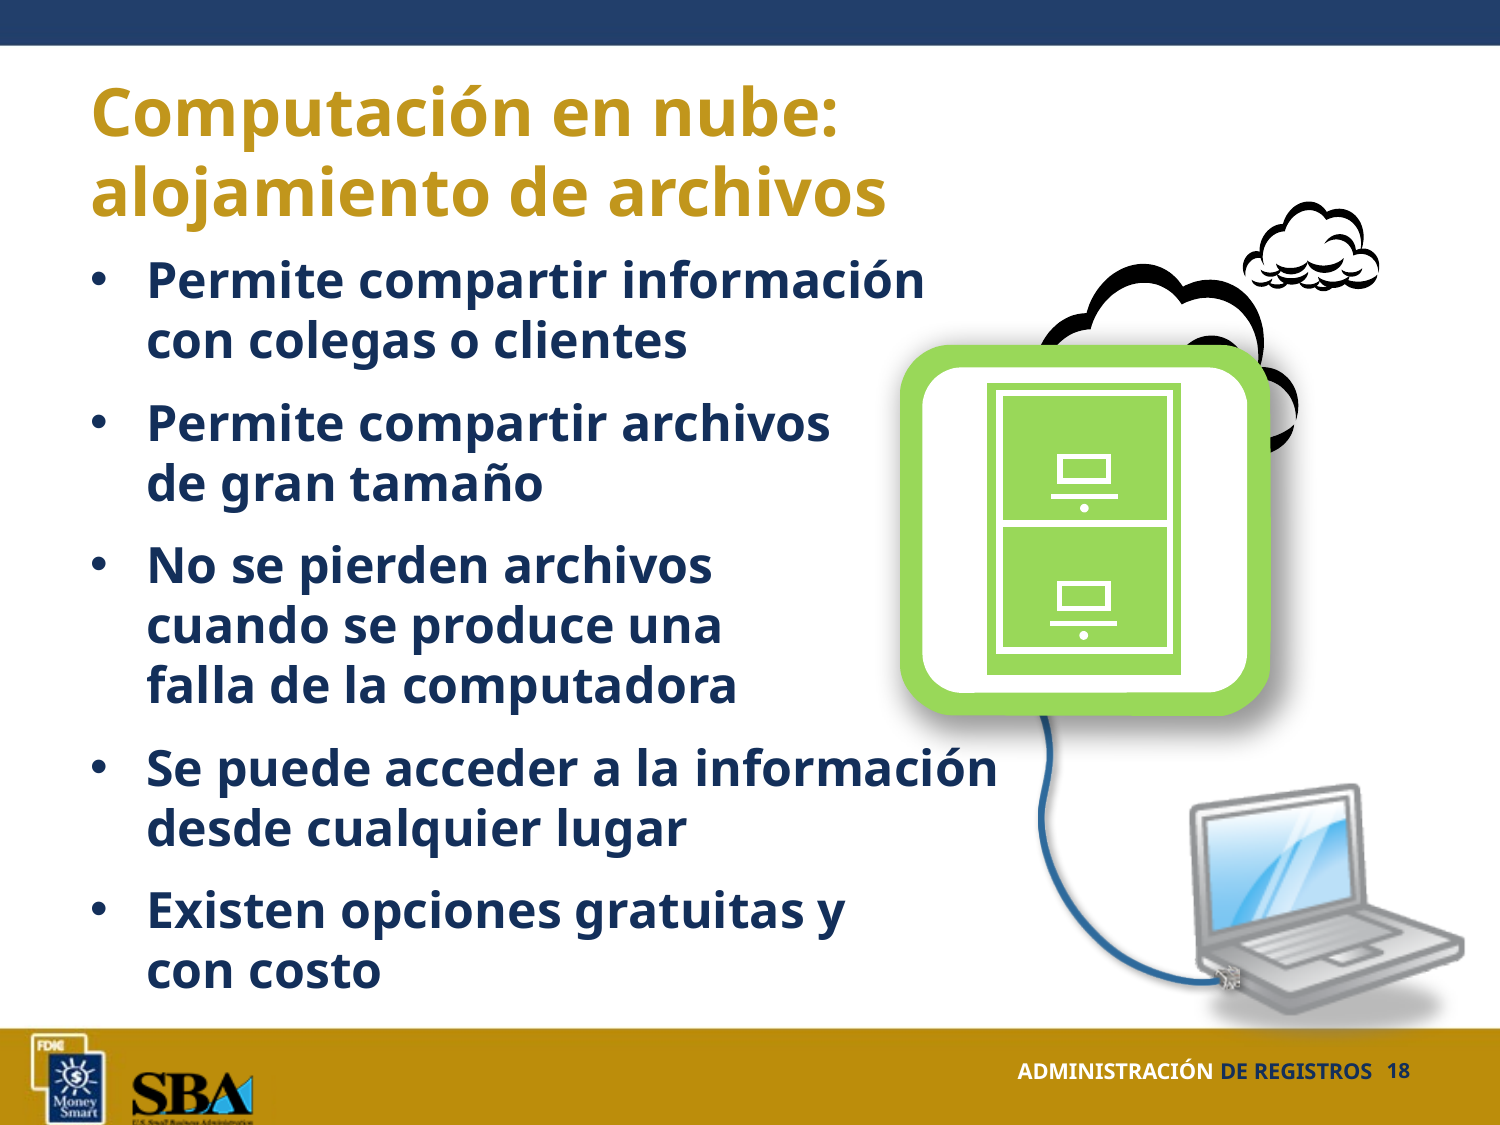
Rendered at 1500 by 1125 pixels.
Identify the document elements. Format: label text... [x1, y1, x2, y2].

title Computación en nube: alojamiento de archivos [74, 62, 1426, 163]
picture [0, 0, 1500, 1125]
list Permite compartir información con colegas o clientes Permite compartir archivos de gran tamaño No se pierden archivos cuando se produce una falla de la computadora Se puede acceder a la información desde cualquier lugar Existen opciones gratuitas y con costo [74, 240, 1426, 1104]
